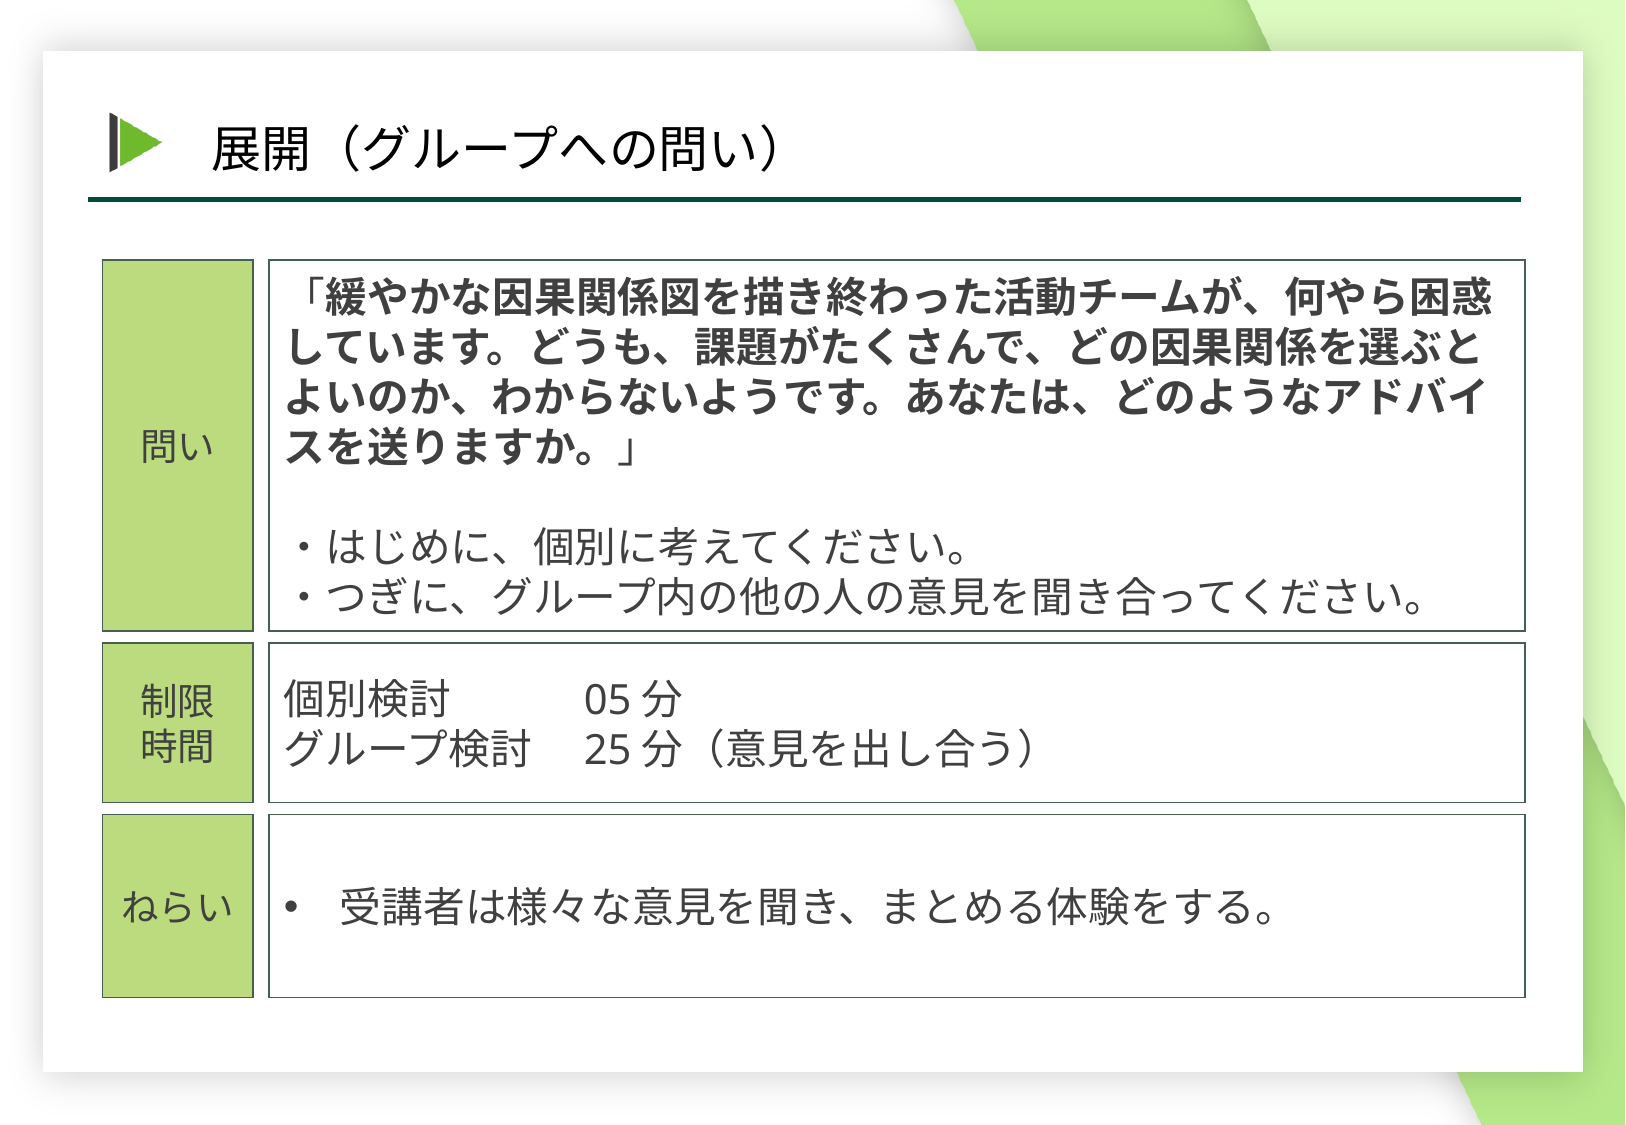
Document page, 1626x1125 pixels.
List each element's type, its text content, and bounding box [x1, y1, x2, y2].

text_box 制限 時間 [101, 642, 254, 804]
text_box 受講者は様々な意見を聞き、まとめる体験をする。 [268, 814, 1526, 999]
picture [0, 0, 1625, 1125]
text_box 「緩やかな因果関係図を描き終わった活動チームが、何やら困惑しています。どうも、課題がたくさんで、どの因果関係を選ぶとよいのか、わからないようです。あなたは、どのようなアドバイスを送りますか。」 ・はじめに、個別に考えてください。 ・つぎに、グループ内の他の人の意見を聞き合ってください。 [268, 259, 1526, 632]
text_box 問い [101, 259, 254, 632]
text_box 個別検討 05分 グループ検討 25分（意見を出し合う） [268, 642, 1526, 804]
text_box ねらい [101, 814, 254, 999]
